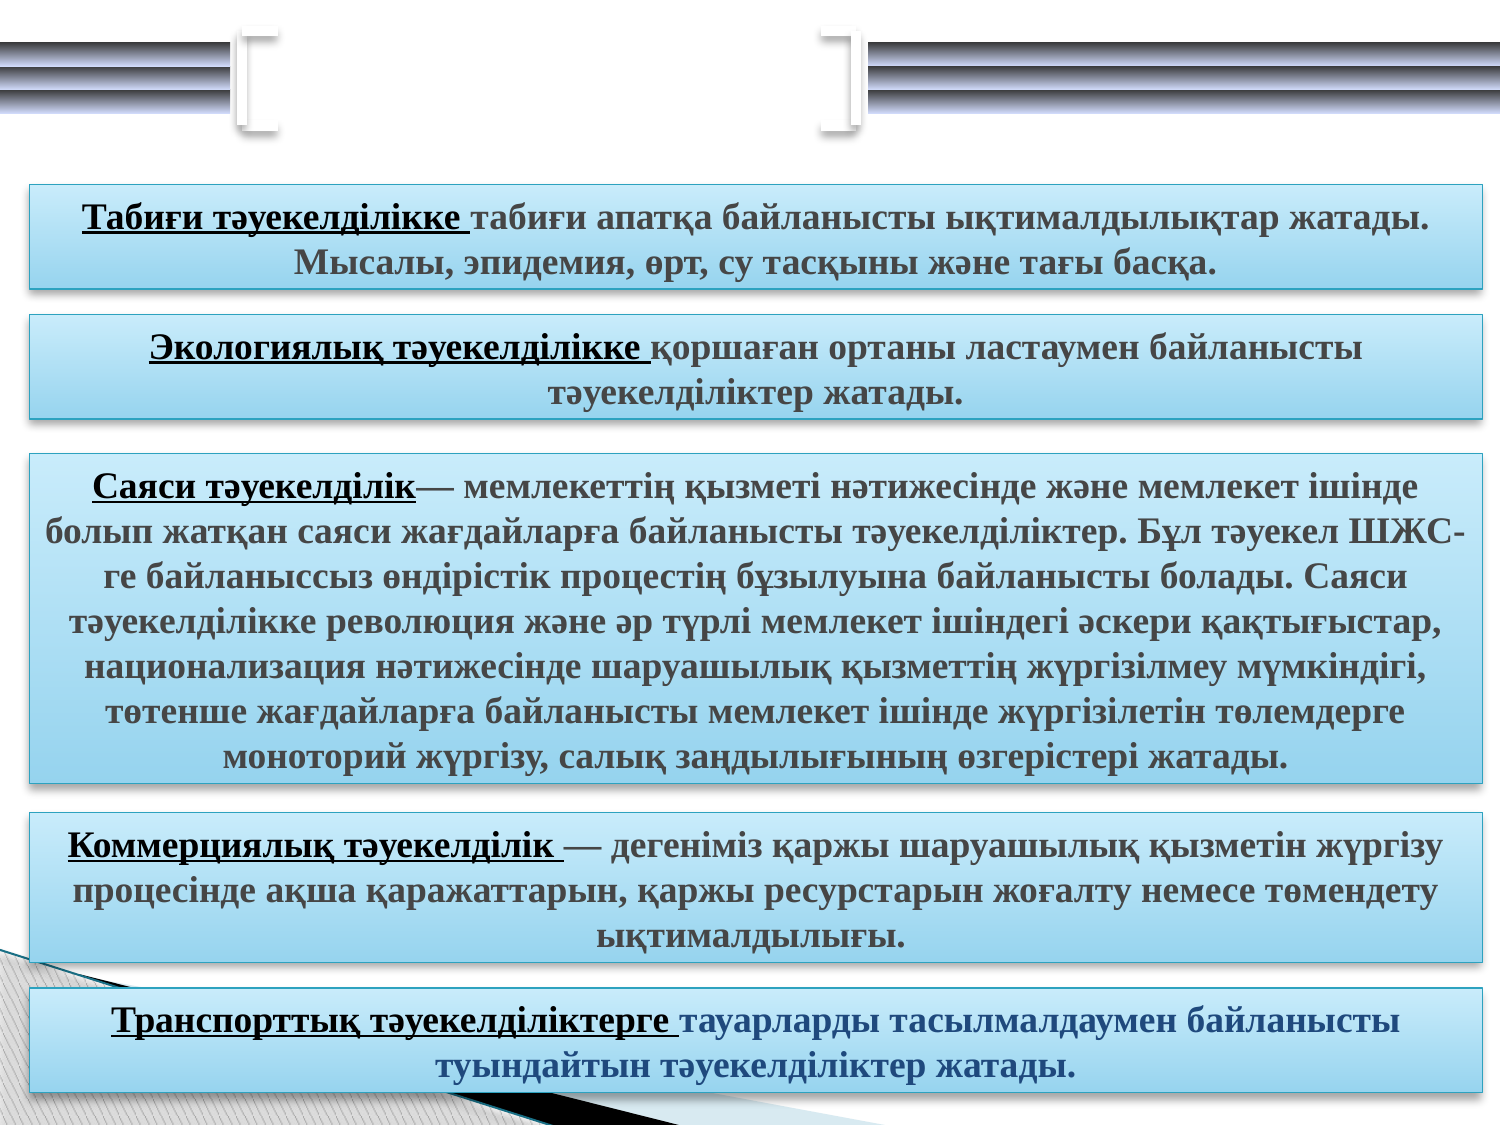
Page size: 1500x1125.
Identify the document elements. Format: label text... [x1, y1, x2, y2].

text_box Тәуекелдердің түрлері [206, 0, 904, 148]
text_box Саяси тәуекелділік― мемлекеттің қызметі нәтижесінде және мемлекет ішінде болып жатқан саяси жағдайларға байланысты тәуекелділіктер. Бұл тәуекел ШЖС-ге байланыссыз өндірістік процестің бұзылуына байланысты болады. Саяси тәуекелділікке революция және әр түрлі мемлекет ішіндегі әскери қақтығыстар, национализация нәтижесінде шаруашылық қызметтің жүргізілмеу мүмкіндігі, төтенше жағдайларға байланысты мемлекет ішінде жүргізілетін төлемдерге моноторий жүргізу, салық заңдылығының өзгерістері жатады. [29, 453, 1483, 784]
text_box [904, 90, 1500, 114]
text_box [904, 42, 1500, 66]
text_box [0, 90, 206, 114]
text_box Табиғи тәуекелділікке табиғи апатқа байланысты ықтималдылықтар жатады. Мысалы, эпидемия, өрт, су тасқыны және тағы басқа. [29, 184, 1483, 290]
text_box [904, 66, 1500, 90]
text_box Экологиялық тәуекелділікке қоршаған ортаны ластаумен байланысты тәуекелділіктер жатады. [29, 314, 1483, 420]
text_box [0, 67, 206, 90]
text_box Коммерциялық тәуекелділік ― дегеніміз қаржы шаруашылық қызметін жүргізу процесінде ақша қаражаттарын, қаржы ресурстарын жоғалту немесе төмендету ықтималдылығы. [29, 812, 1483, 963]
text_box Транспорттық тәуекелділіктерге тауарларды тасылмалдаумен байланысты туындайтын тәуекелділіктер жатады. [29, 987, 1483, 1093]
text_box [0, 42, 206, 67]
